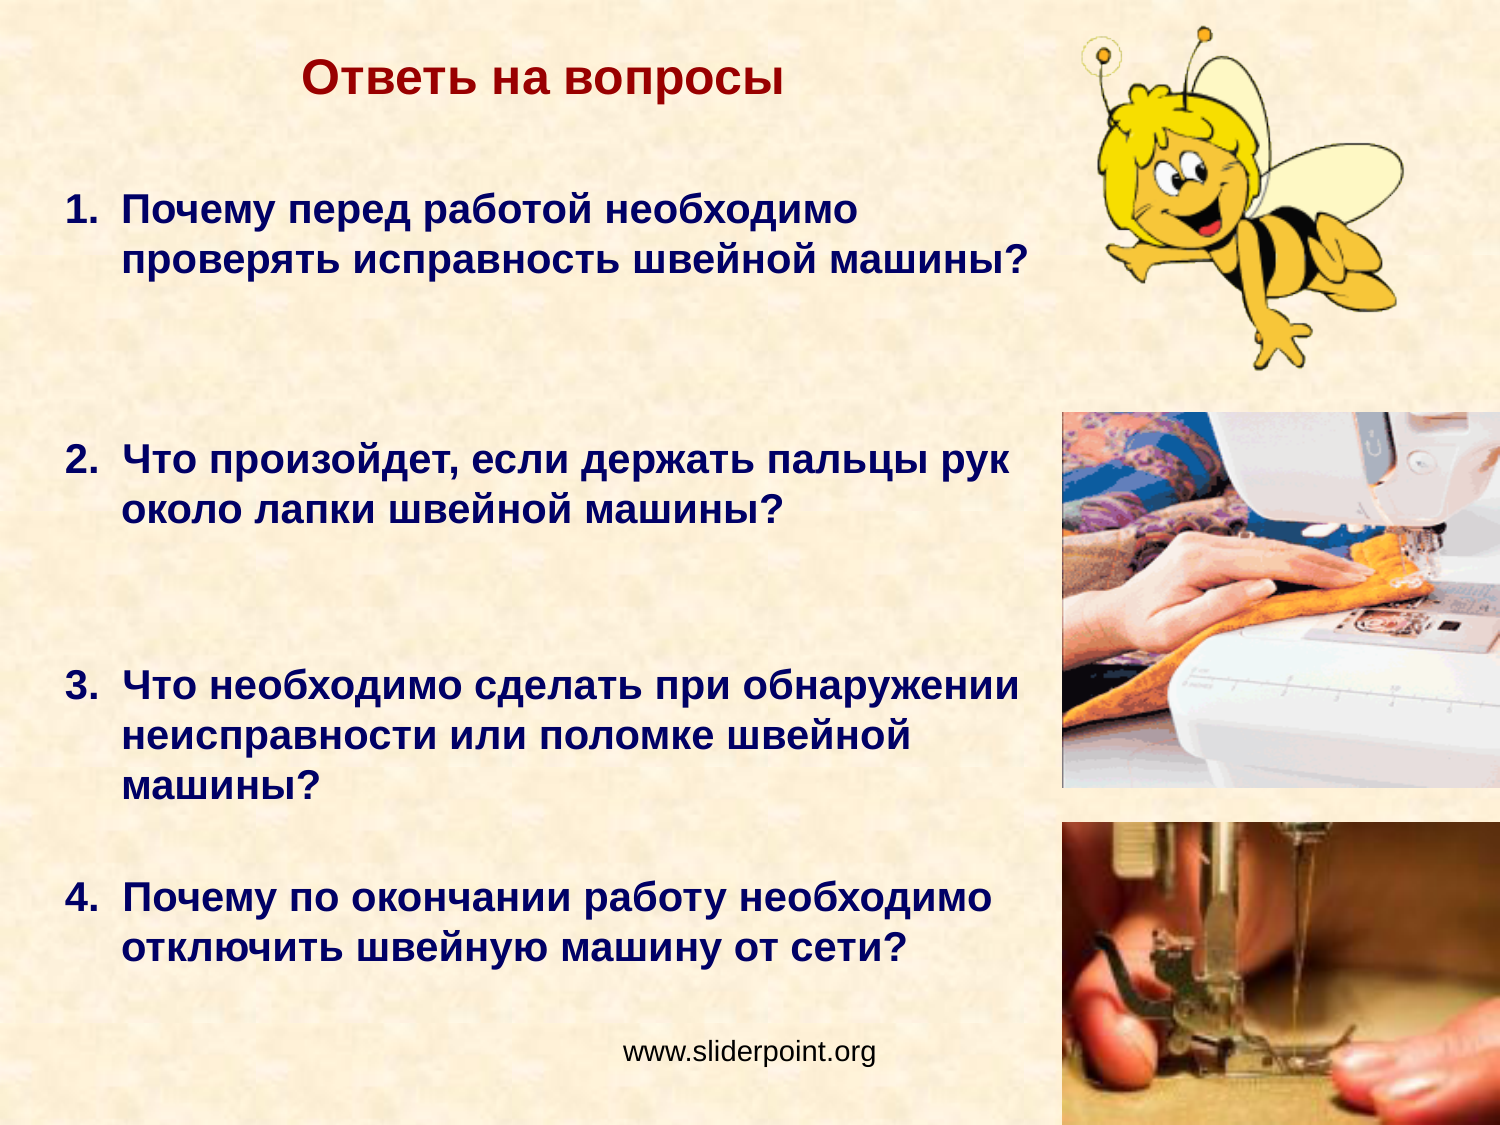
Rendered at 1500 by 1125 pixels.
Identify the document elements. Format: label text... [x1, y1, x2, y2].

text_box 4. Почему по окончании работу необходимо отключить швейную машину от сети? [49, 862, 1057, 978]
text_box 2. Что произойдет, если держать пальцы рук около лапки швейной машины? [49, 424, 1057, 540]
picture [0, 0, 1500, 1125]
text_box Почему перед работой необходимо проверять исправность швейной машины? [49, 174, 1073, 290]
text_box 3. Что необходимо сделать при обнаружении неисправности или поломке швейной машины? [49, 650, 1113, 815]
text_box Ответь на вопросы [249, 37, 838, 113]
footer www.sliderpoint.org [512, 1024, 988, 1103]
